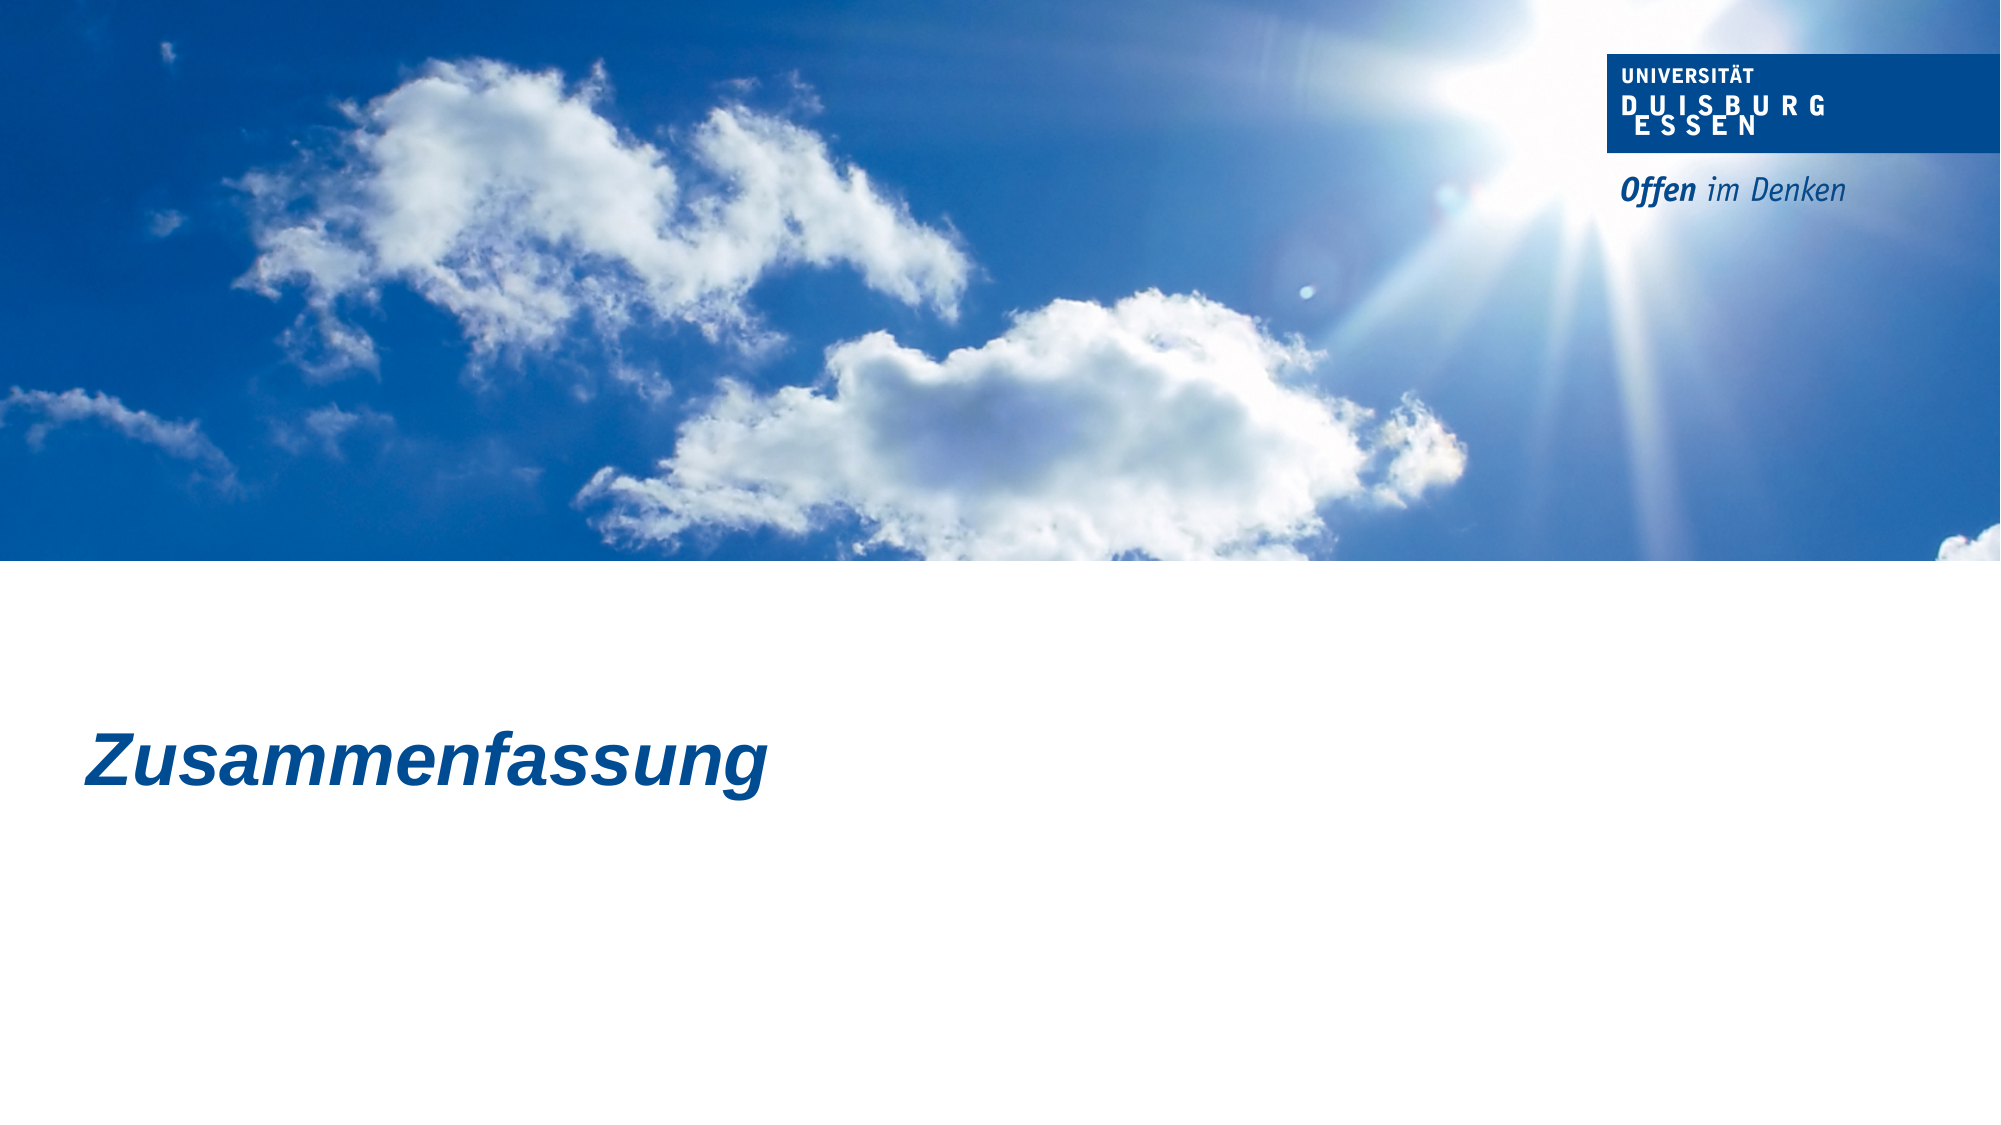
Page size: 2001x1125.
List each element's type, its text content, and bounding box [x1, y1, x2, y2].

picture [0, 0, 2000, 561]
list Zusammenfassung [86, 710, 1276, 789]
